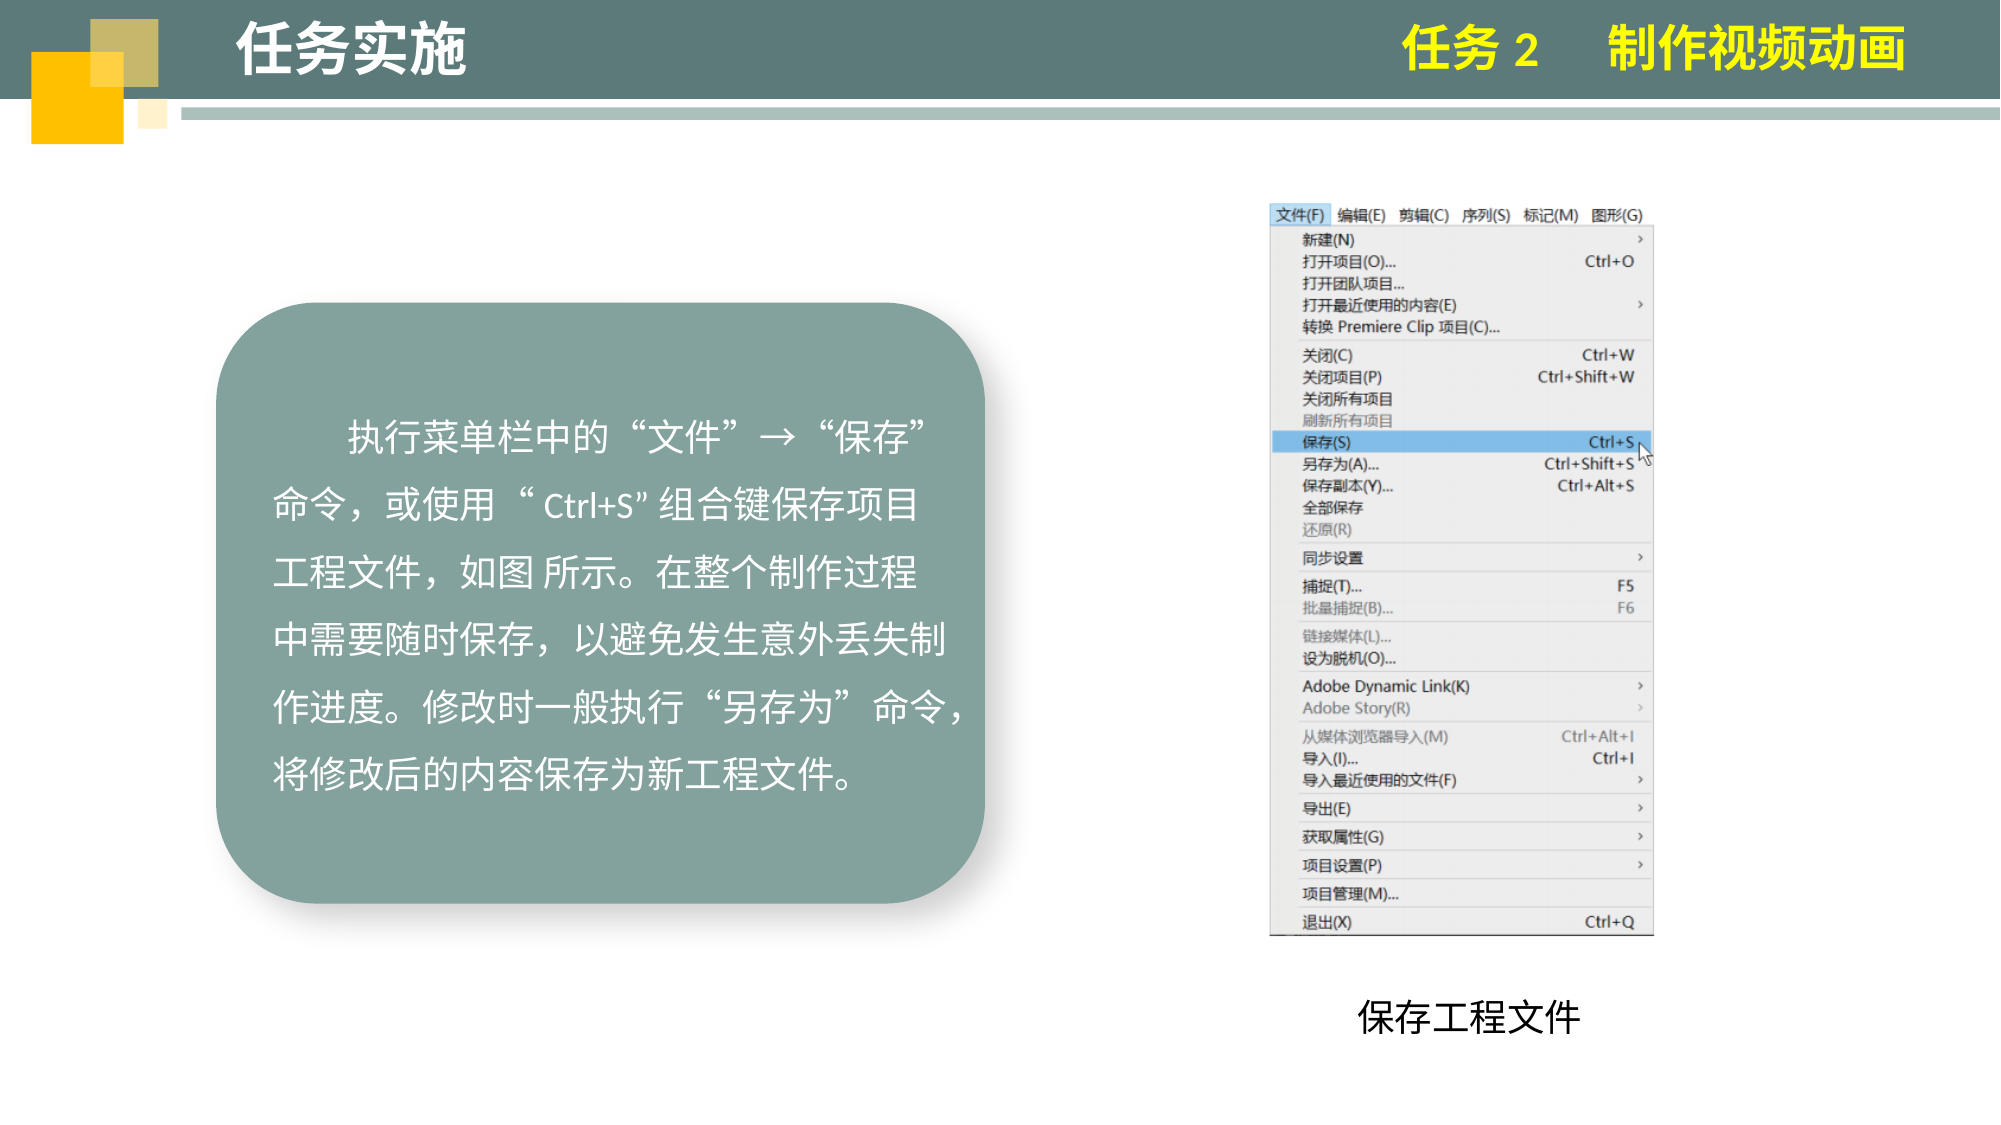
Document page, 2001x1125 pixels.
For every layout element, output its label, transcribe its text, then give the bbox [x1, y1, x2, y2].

text_box [216, 302, 985, 904]
picture [1259, 201, 1666, 942]
text_box 执行菜单栏中的“文件”→“保存”命令，或使用“Ctrl+S”组合键保存项目工程文件，如图 所示。在整个制作过程中需要随时保存，以避免发生意外丢失制作进度。修改时一般执行“另存为”命令，将修改后的内容保存为新工程文件。 [257, 383, 968, 804]
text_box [0, 0, 2000, 145]
text_box 保存工程文件 [1342, 972, 1626, 1046]
